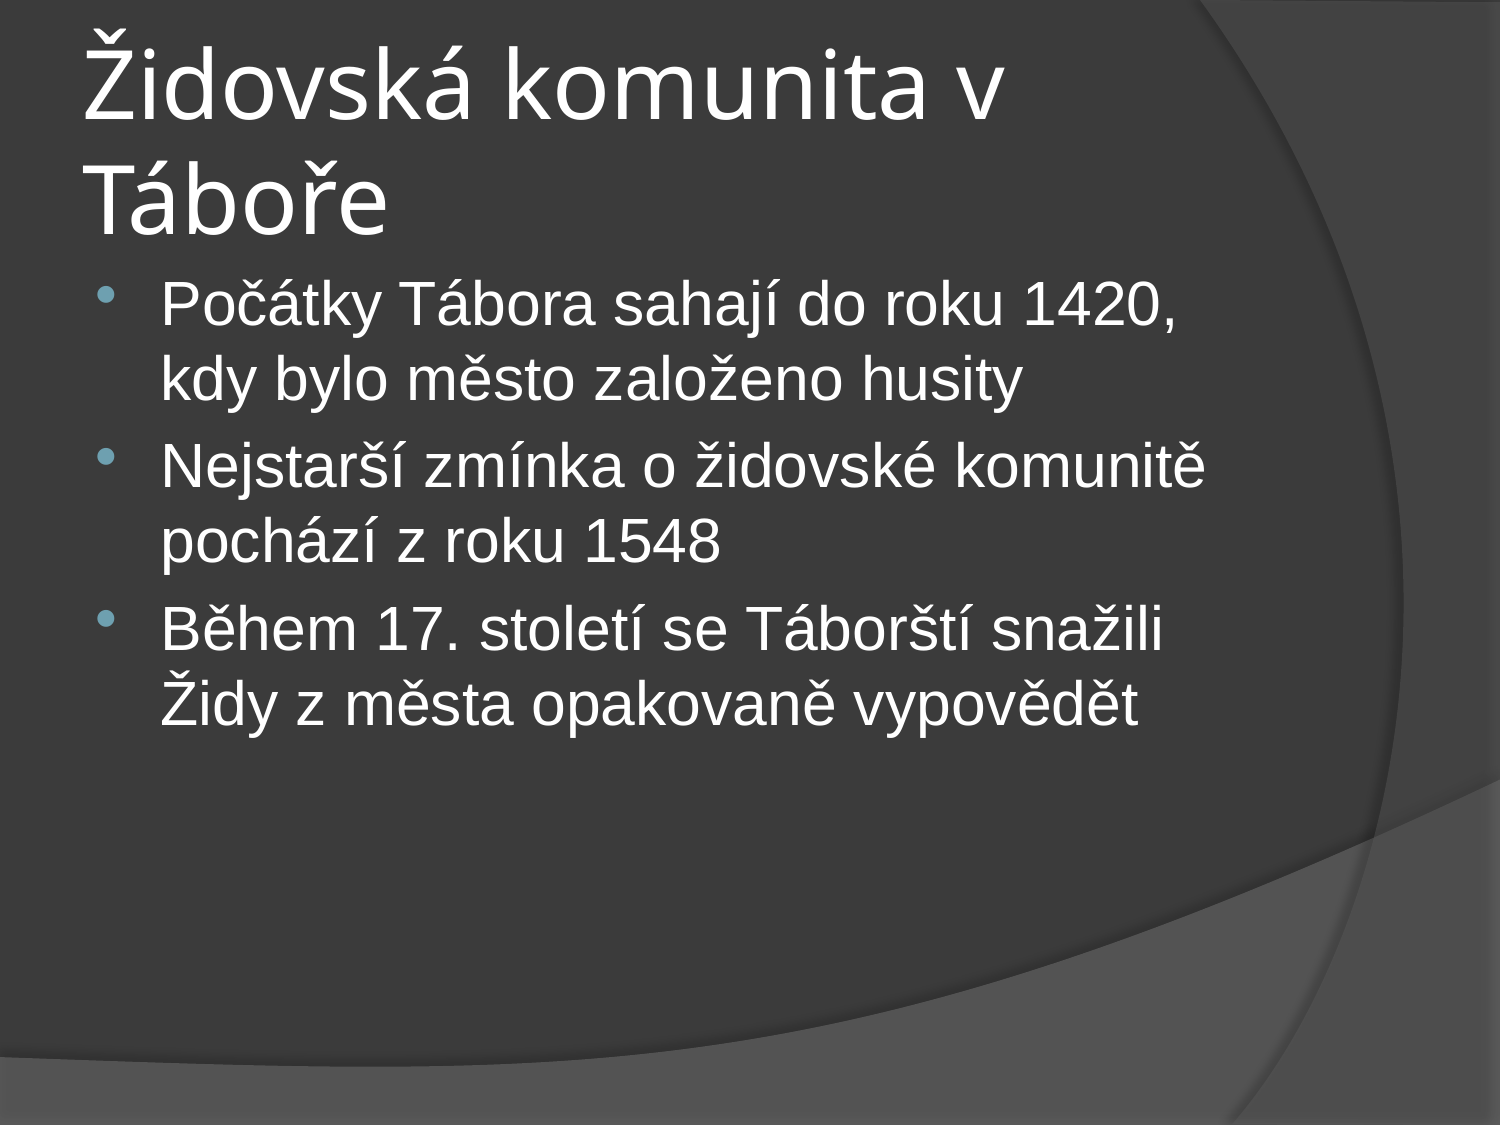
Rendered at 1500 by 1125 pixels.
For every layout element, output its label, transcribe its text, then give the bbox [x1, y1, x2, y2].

list Počátky Tábora sahají do roku 1420, kdy bylo město založeno husity Nejstarší zmínka o židovské komunitě pochází z roku 1548 Během 17. století se Táborští snažili Židy z města opakovaně vypovědět [76, 255, 1302, 998]
title Židovská komunita v Táboře [75, 45, 1300, 233]
